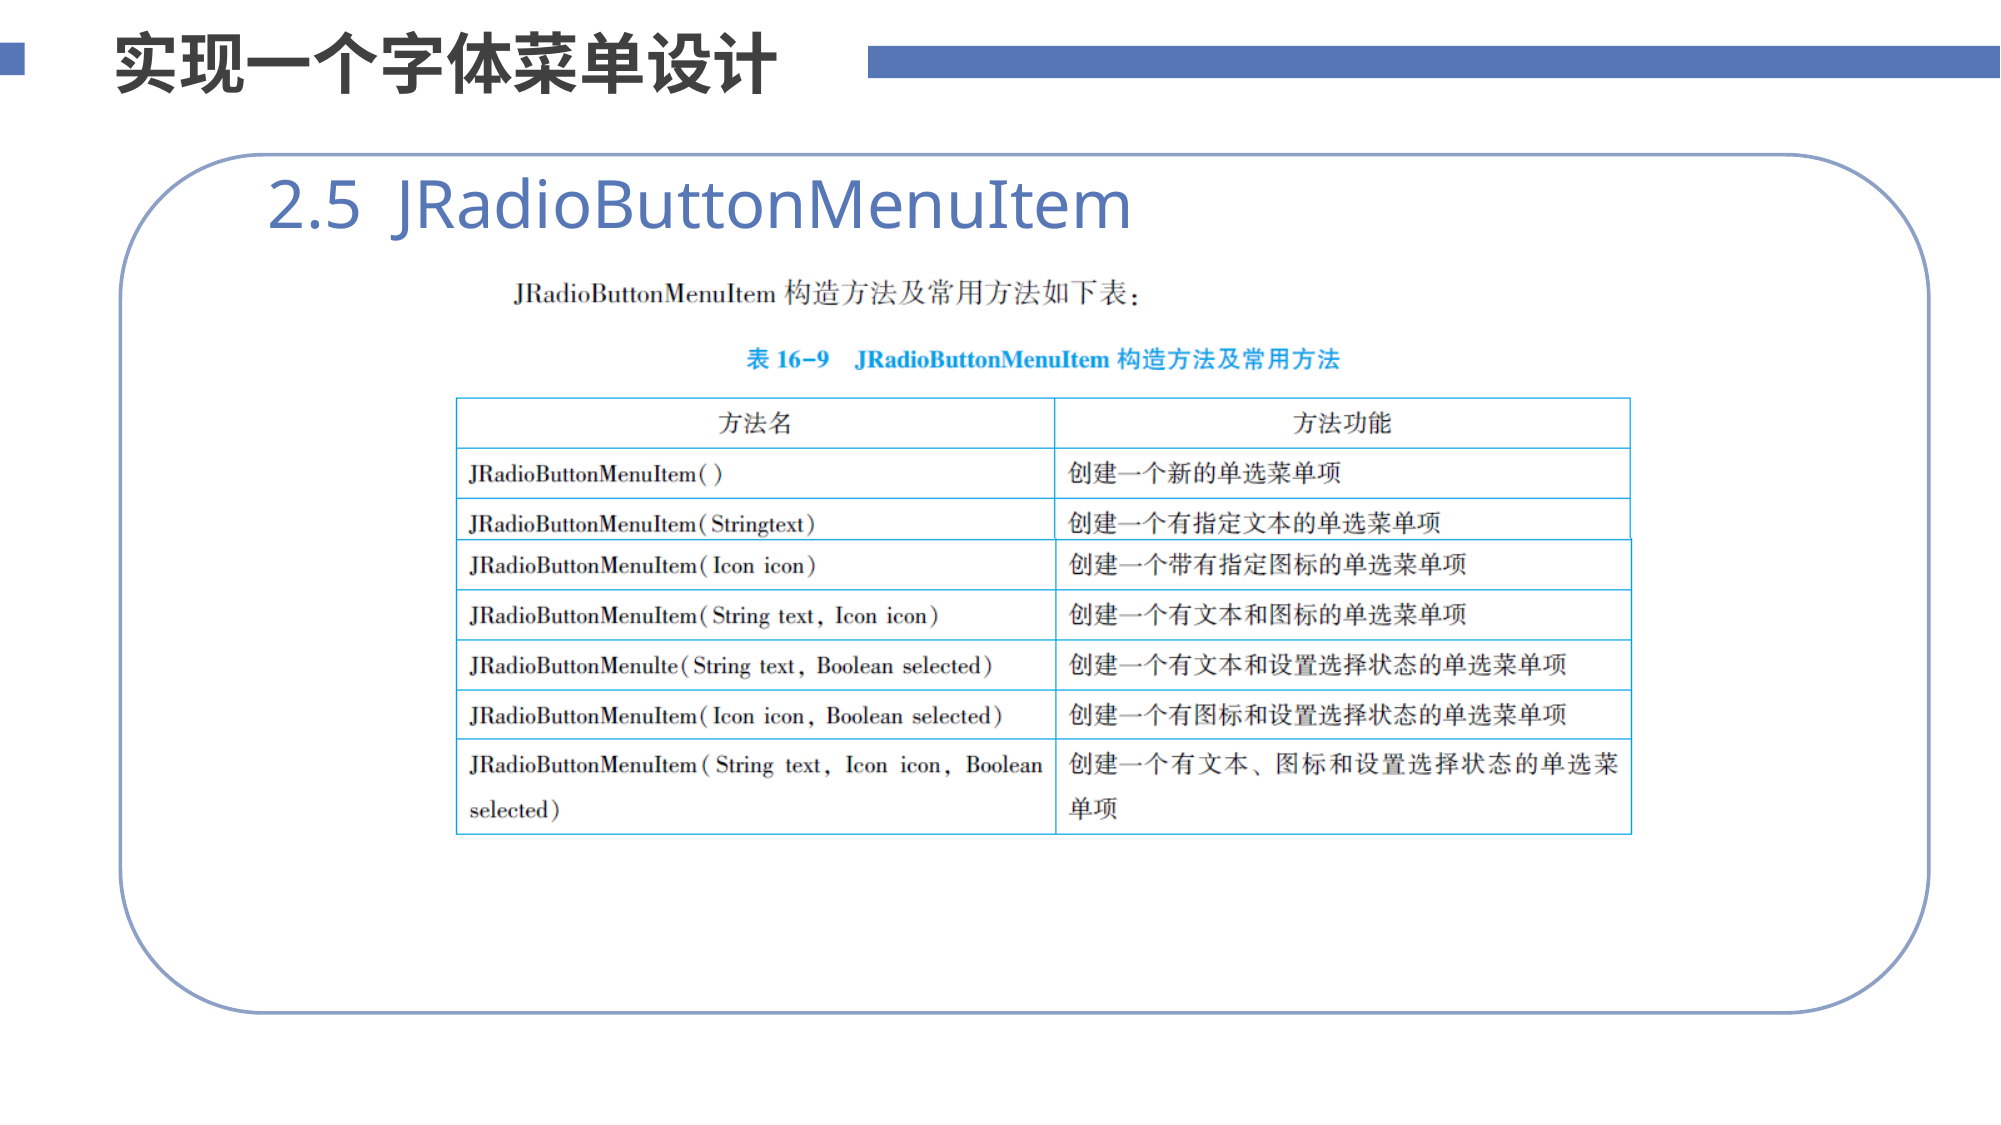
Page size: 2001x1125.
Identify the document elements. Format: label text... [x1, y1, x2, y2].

text_box 2.5 JRadioButtonMenuItem [253, 154, 1229, 250]
text_box [867, 45, 2000, 79]
picture [446, 256, 1641, 845]
text_box 实现一个字体菜单设计 [112, 21, 781, 102]
text_box [0, 41, 26, 76]
text_box [119, 153, 1930, 1014]
